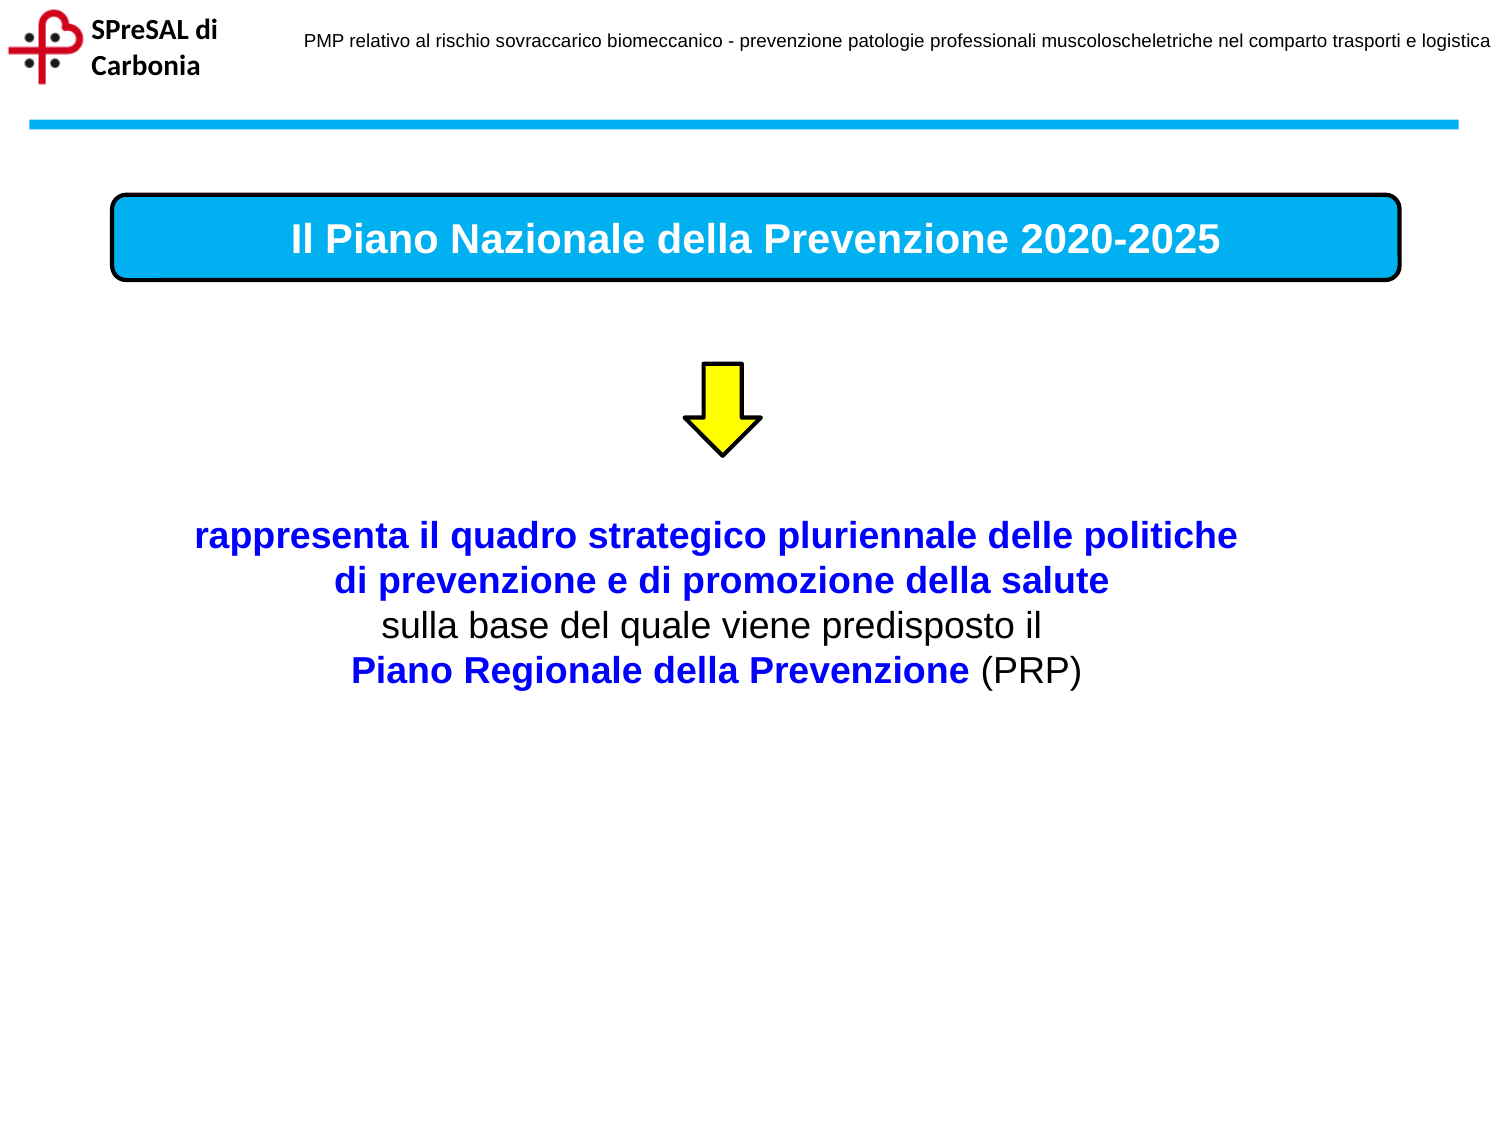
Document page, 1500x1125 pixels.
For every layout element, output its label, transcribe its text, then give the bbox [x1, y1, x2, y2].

picture [0, 0, 91, 100]
text_box PMP relativo al rischio sovraccarico biomeccanico - prevenzione patologie professionali muscoloscheletriche nel comparto trasporti e logistica [289, 21, 1500, 81]
text_box [29, 119, 1459, 130]
text_box rappresenta il quadro strategico pluriennale delle politiche di prevenzione e di promozione della salute sulla base del quale viene predisposto il Piano Regionale della Prevenzione (PRP) [99, 503, 1335, 789]
text_box Il Piano Nazionale della Prevenzione 2020-2025 [109, 192, 1402, 283]
text_box SPreSAL di Carbonia [95, 3, 254, 89]
text_box [682, 361, 763, 458]
